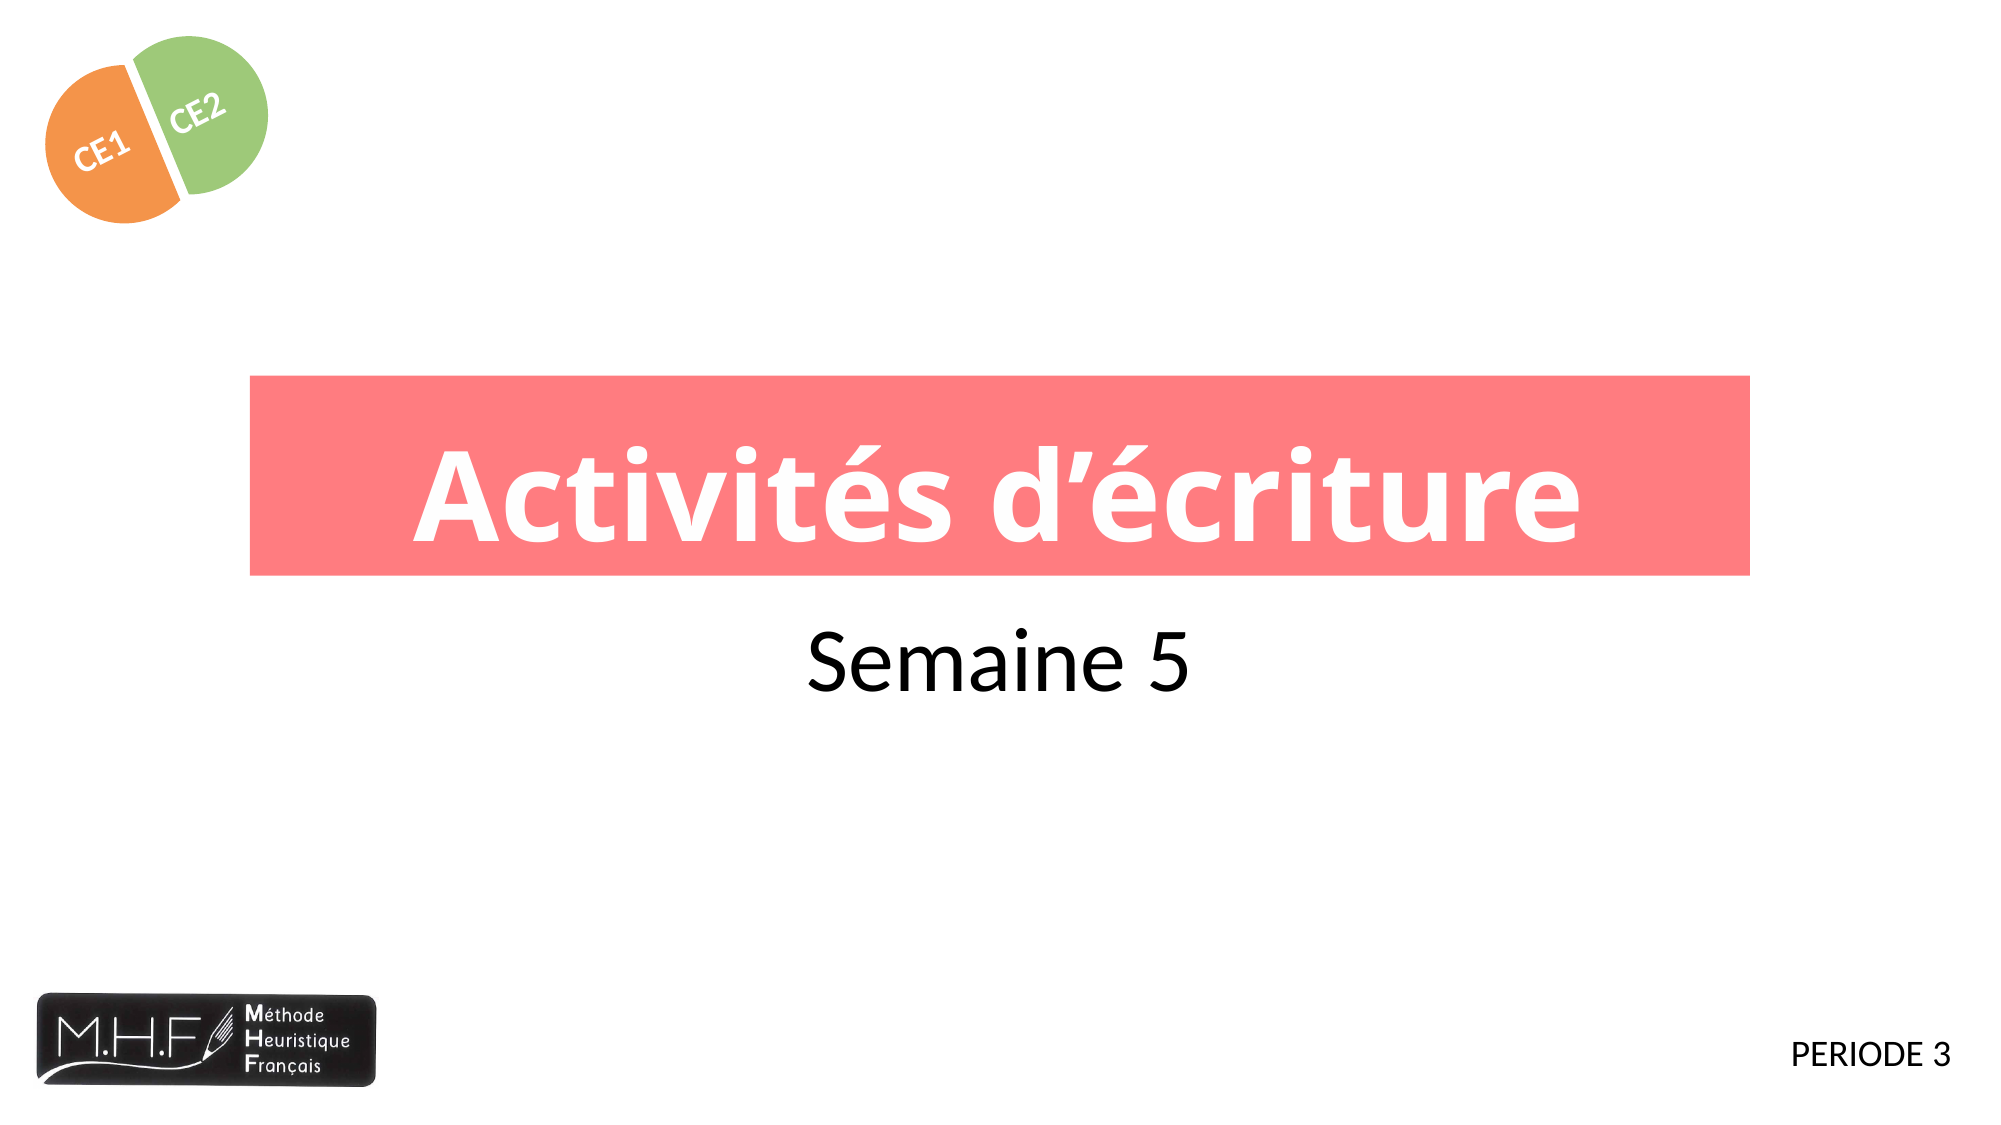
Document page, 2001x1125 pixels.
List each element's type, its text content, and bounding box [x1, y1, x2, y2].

text_box PERIODE 3 [1362, 1021, 1967, 1082]
picture [33, 990, 379, 1089]
subtitle Semaine 5 [249, 604, 1750, 877]
title Activités d’écriture [249, 375, 1750, 576]
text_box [45, 35, 269, 224]
